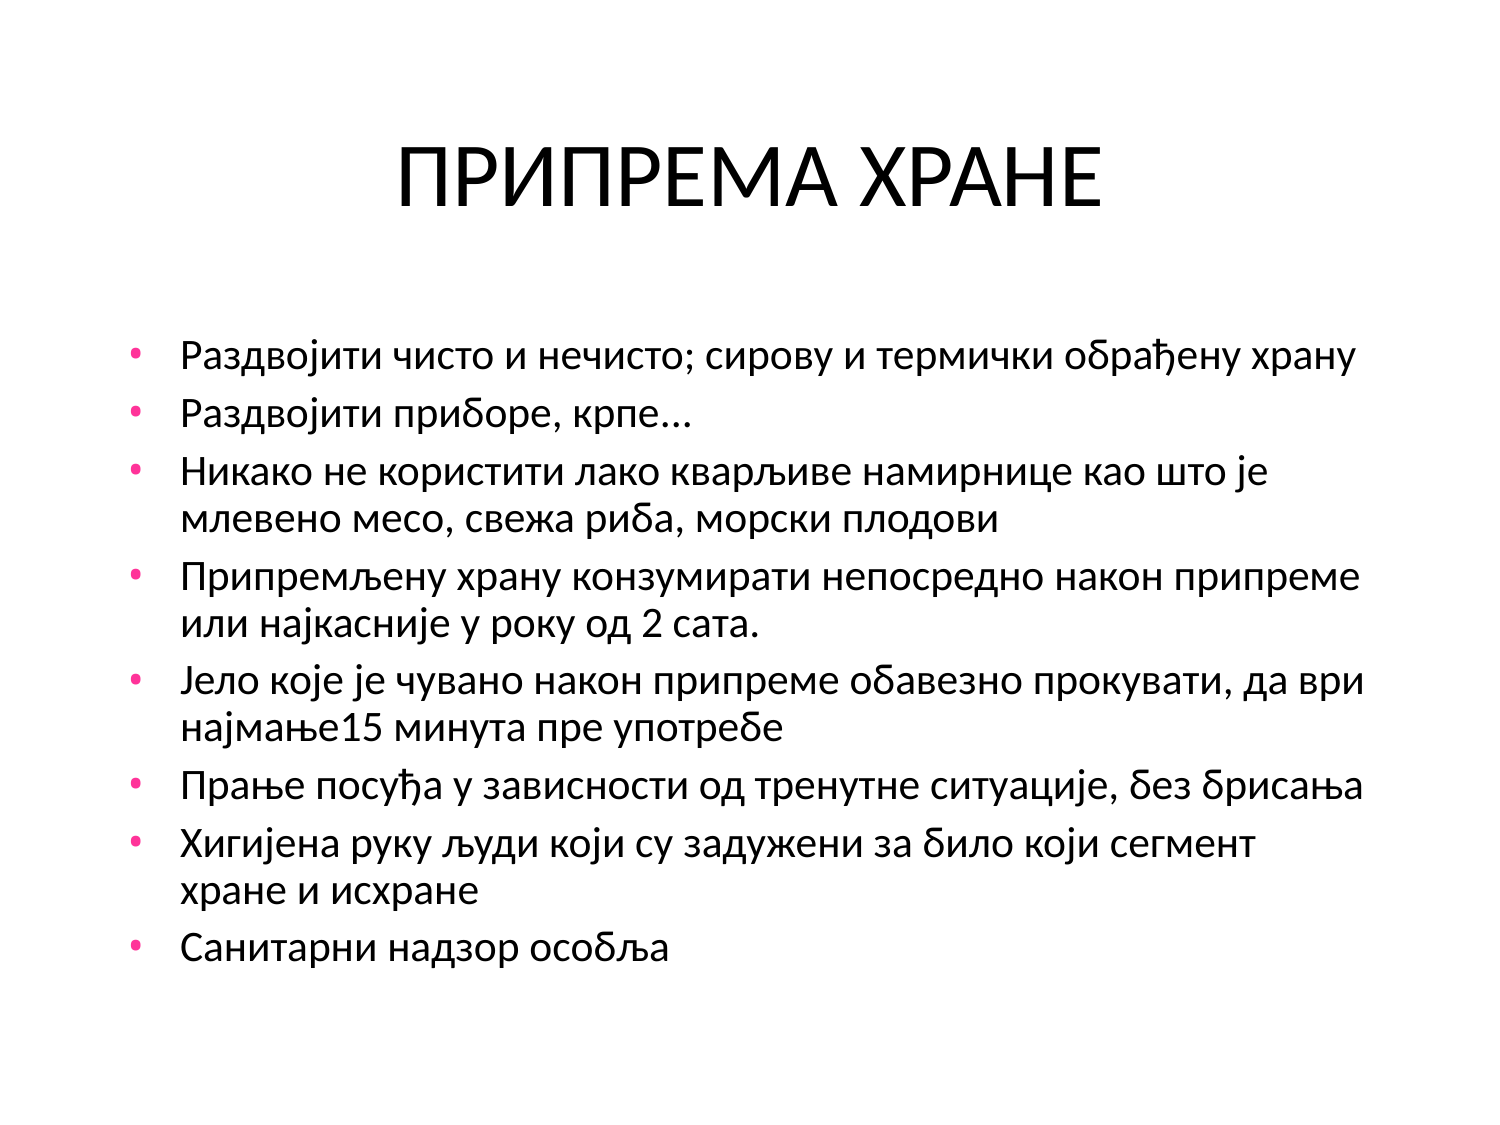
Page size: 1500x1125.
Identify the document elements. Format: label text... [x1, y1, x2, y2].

list Раздвојити чисто и нечисто; сирову и термички обрађену храну Раздвојити приборе, крпе... Никако не користити лако кварљиве намирнице као што је млевено месо, свежа риба, морски плодови Припремљену храну конзумирати непосредно након припреме или најкасније у року од 2 сата. Јело које је чувано након припреме обавезно прокувати, да ври најмање15 минута пре употребе Прање посуђа у зависности од тренутне ситуације, без брисања Хигијена руку људи који су задужени за било који сегмент хране и исхране Санитарни надзор особља [112, 324, 1388, 1051]
title ПРИПРЕМА ХРАНЕ [112, 49, 1388, 290]
